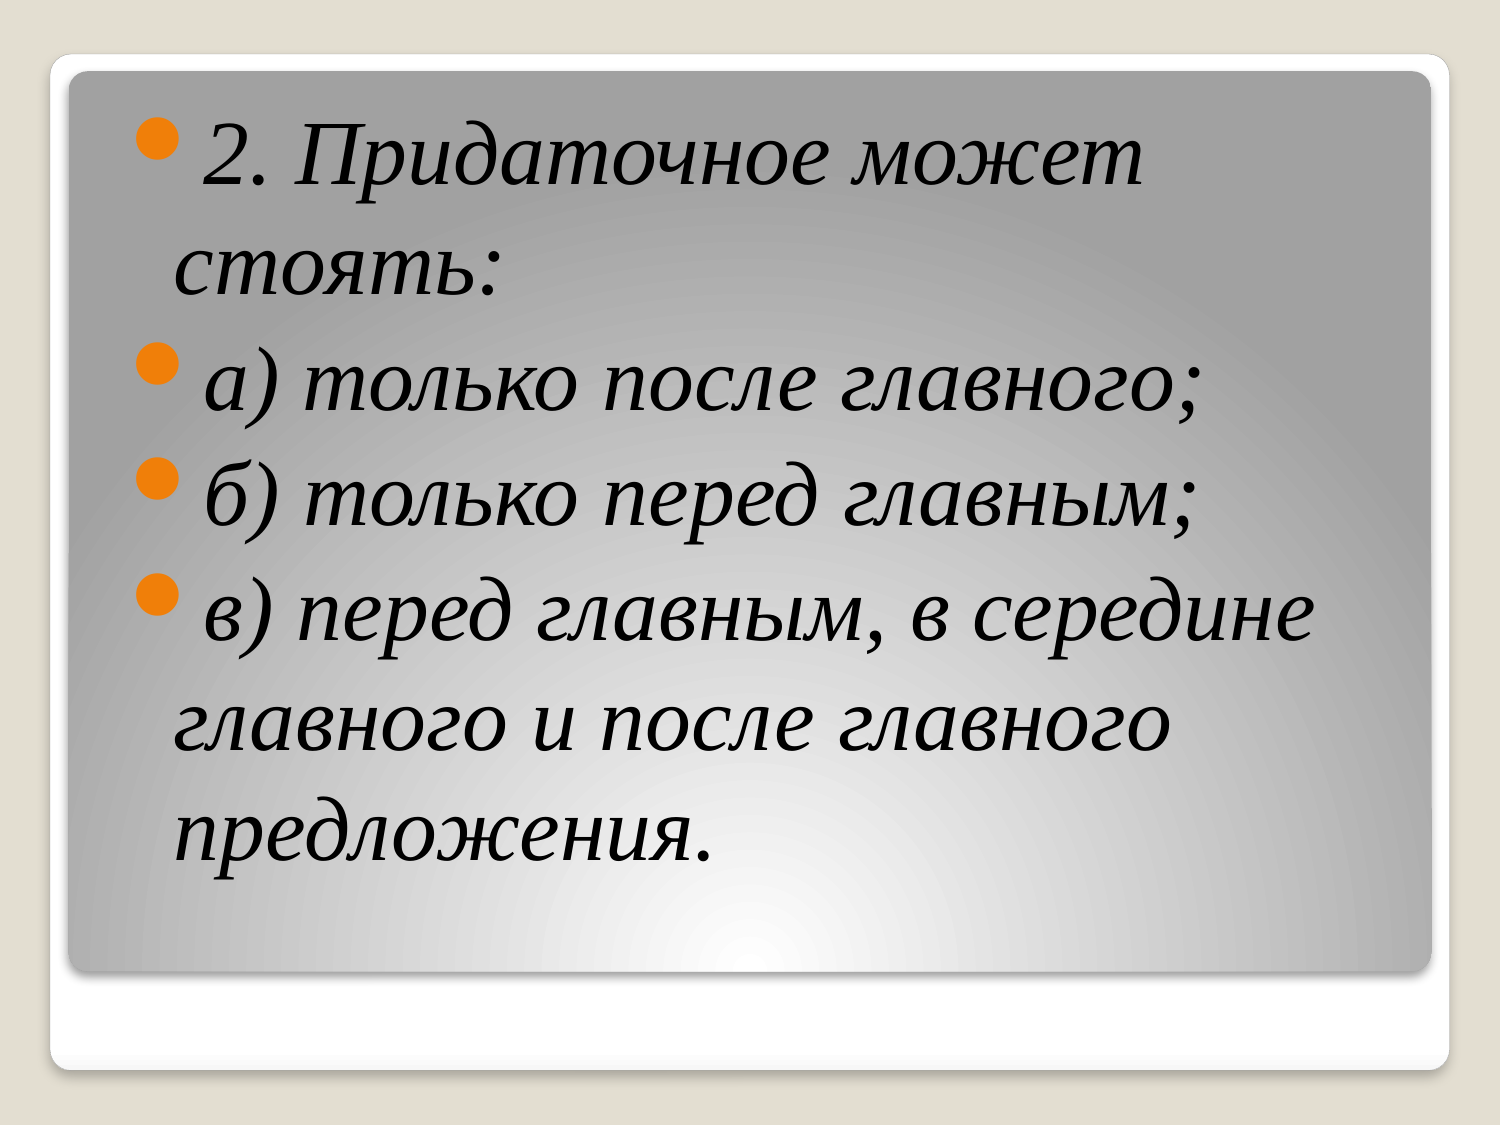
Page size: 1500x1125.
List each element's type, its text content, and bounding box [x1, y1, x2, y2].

list 2. Придаточное может стоять: а) только после главного; б) только перед главным; в) перед главным, в середине главного и после главного предложения. [100, 78, 1443, 976]
